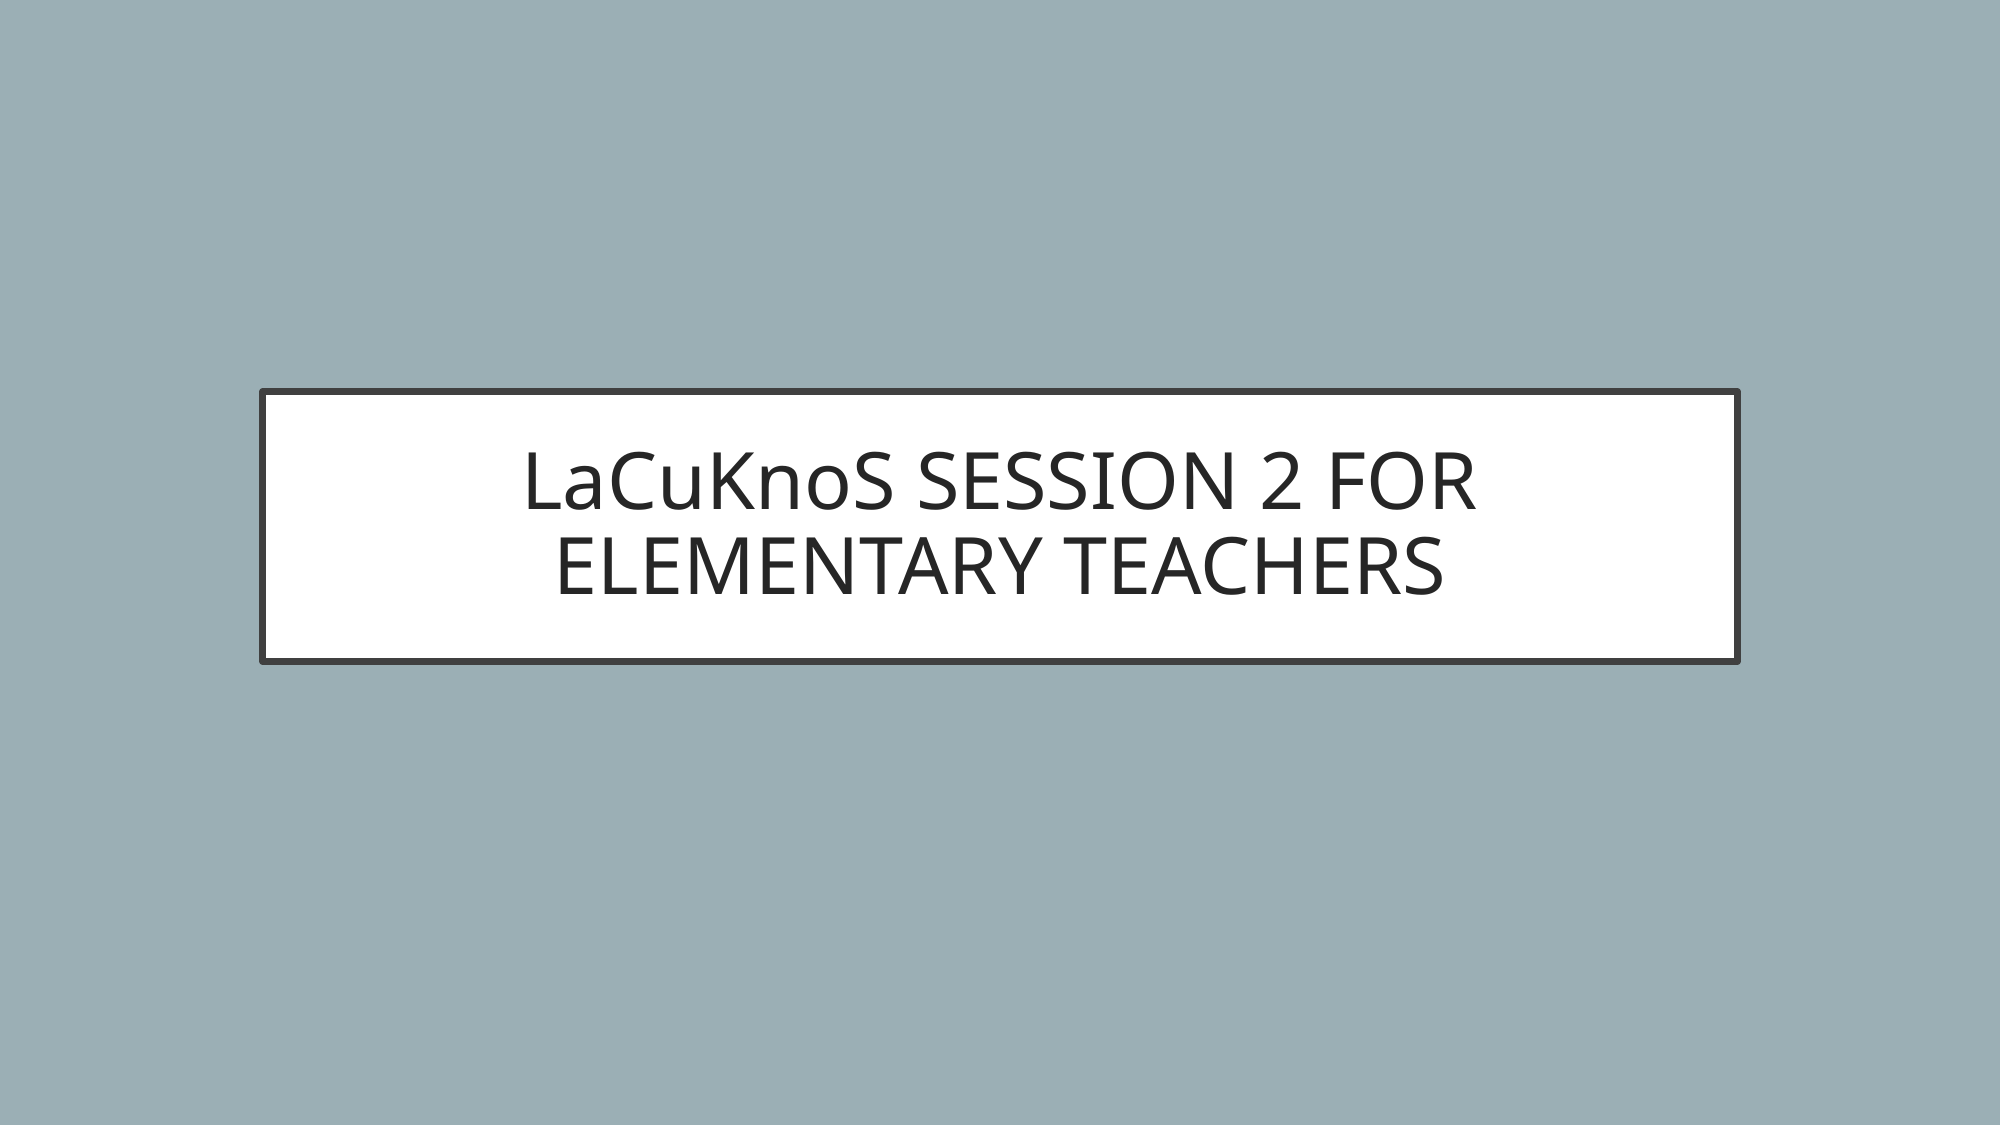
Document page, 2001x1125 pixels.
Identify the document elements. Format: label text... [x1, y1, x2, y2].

title LaCuKnoS SESSION 2 FOR ELEMENTARY TEACHERS [259, 388, 1741, 665]
